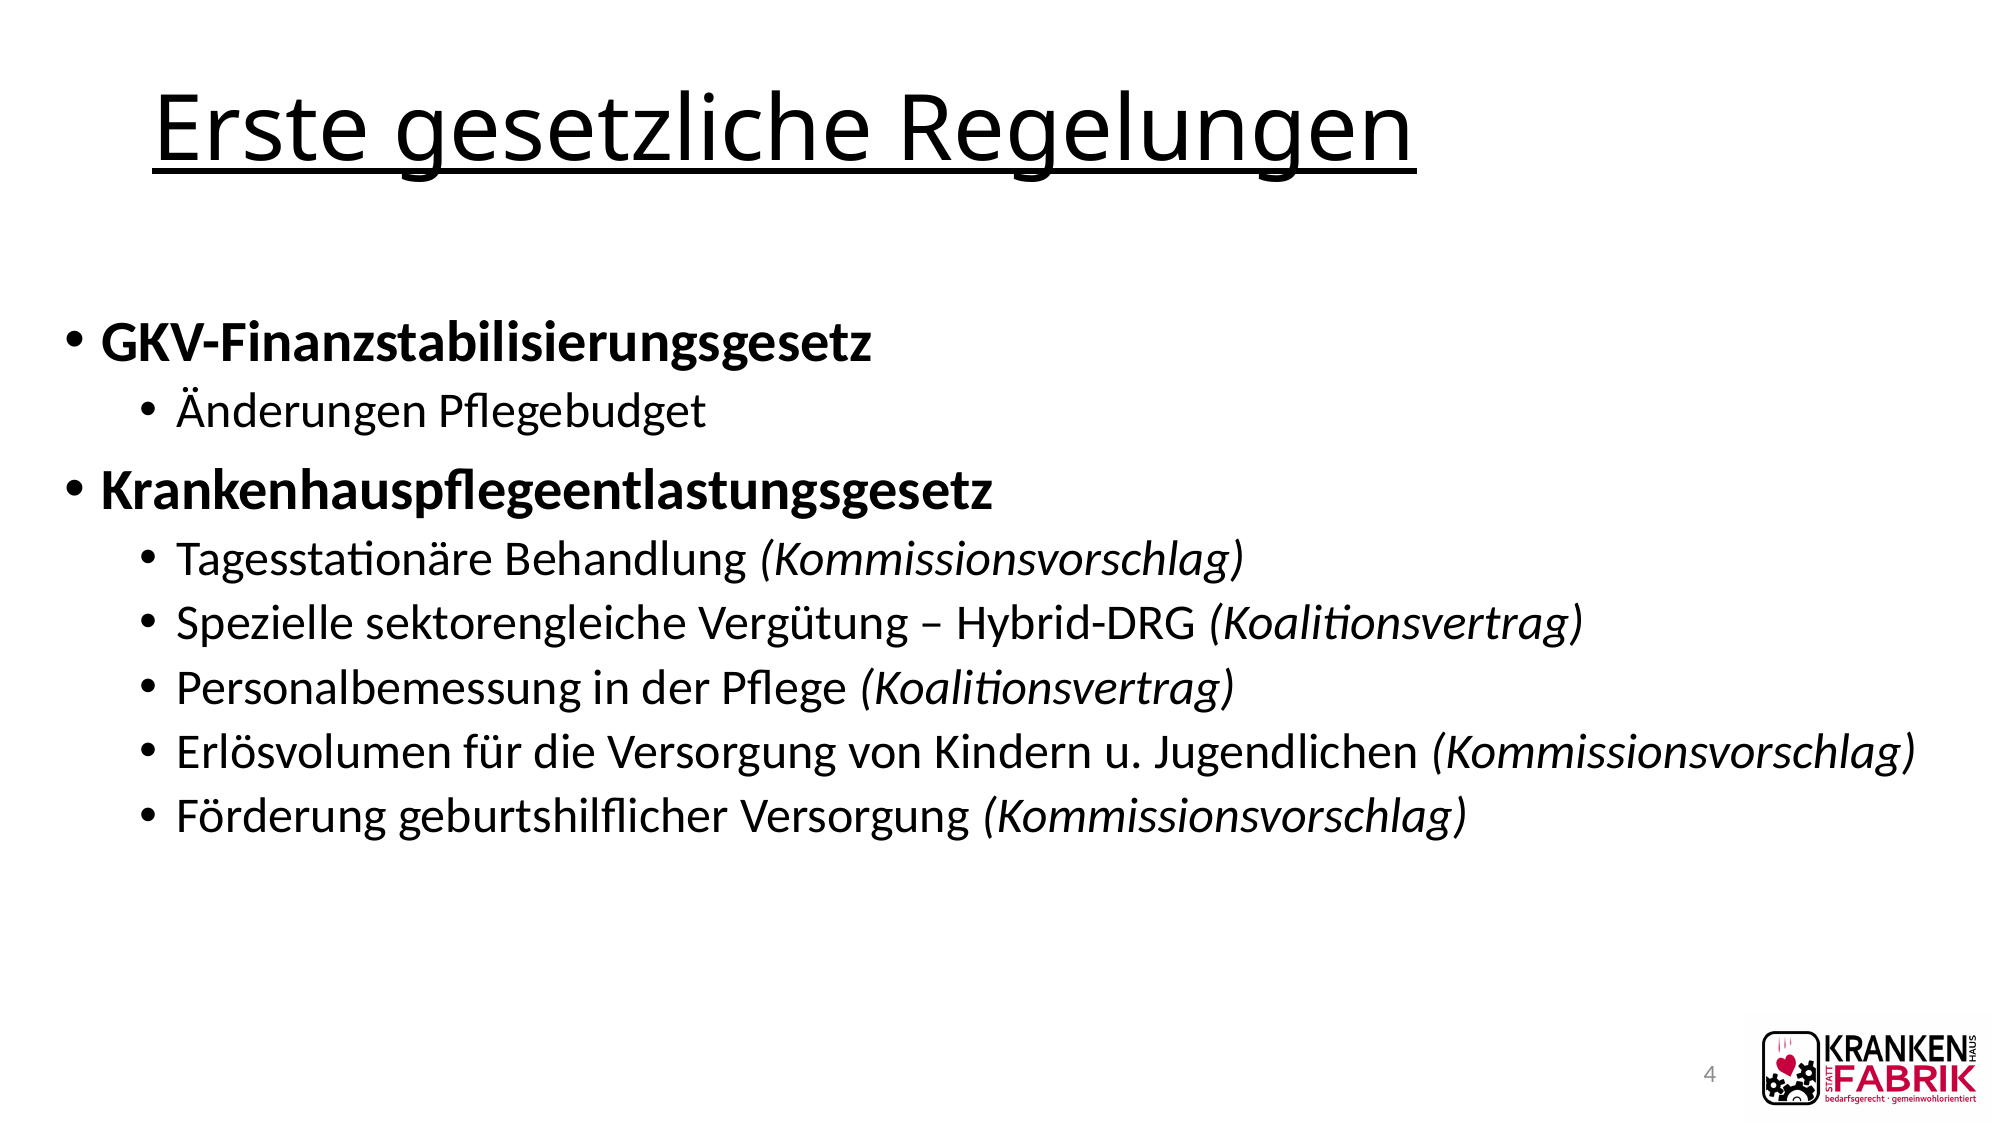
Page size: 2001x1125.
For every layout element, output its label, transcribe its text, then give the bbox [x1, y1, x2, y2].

list GKV-Finanzstabilisierungsgesetz Änderungen Pflegebudget Krankenhauspflegeentlastungsgesetz Tagesstationäre Behandlung (Kommissionsvorschlag) Spezielle sektorengleiche Vergütung – Hybrid-DRG (Koalitionsvertrag) Personalbemessung in der Pflege (Koalitionsvertrag) Erlösvolumen für die Versorgung von Kindern u. Jugendlichen (Kommissionsvorschlag) Förderung geburtshilflicher Versorgung (Kommissionsvorschlag) [49, 303, 1951, 1018]
title Erste gesetzliche Regelungen [137, 22, 1863, 240]
slide_number 4 [1281, 1042, 1731, 1103]
picture [1744, 1013, 1994, 1123]
